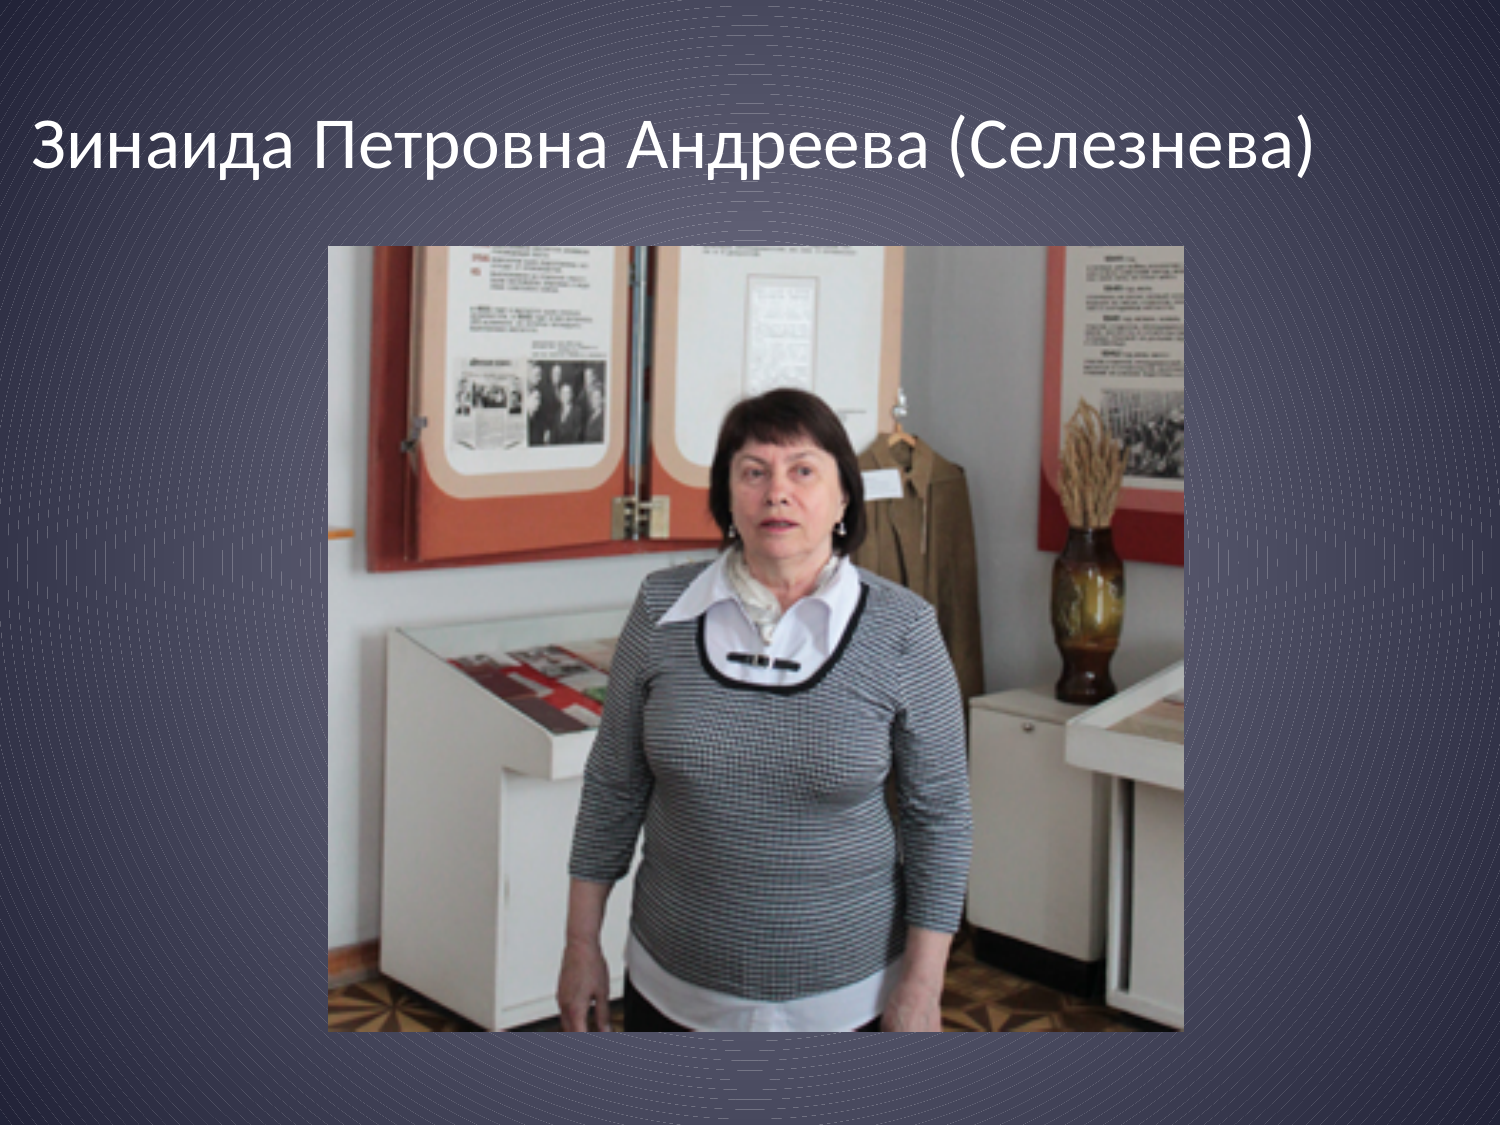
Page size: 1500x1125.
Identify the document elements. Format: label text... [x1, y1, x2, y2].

picture [327, 245, 1184, 1032]
title Зинаида Петровна Андреева (Селезнева) [0, 45, 1350, 233]
